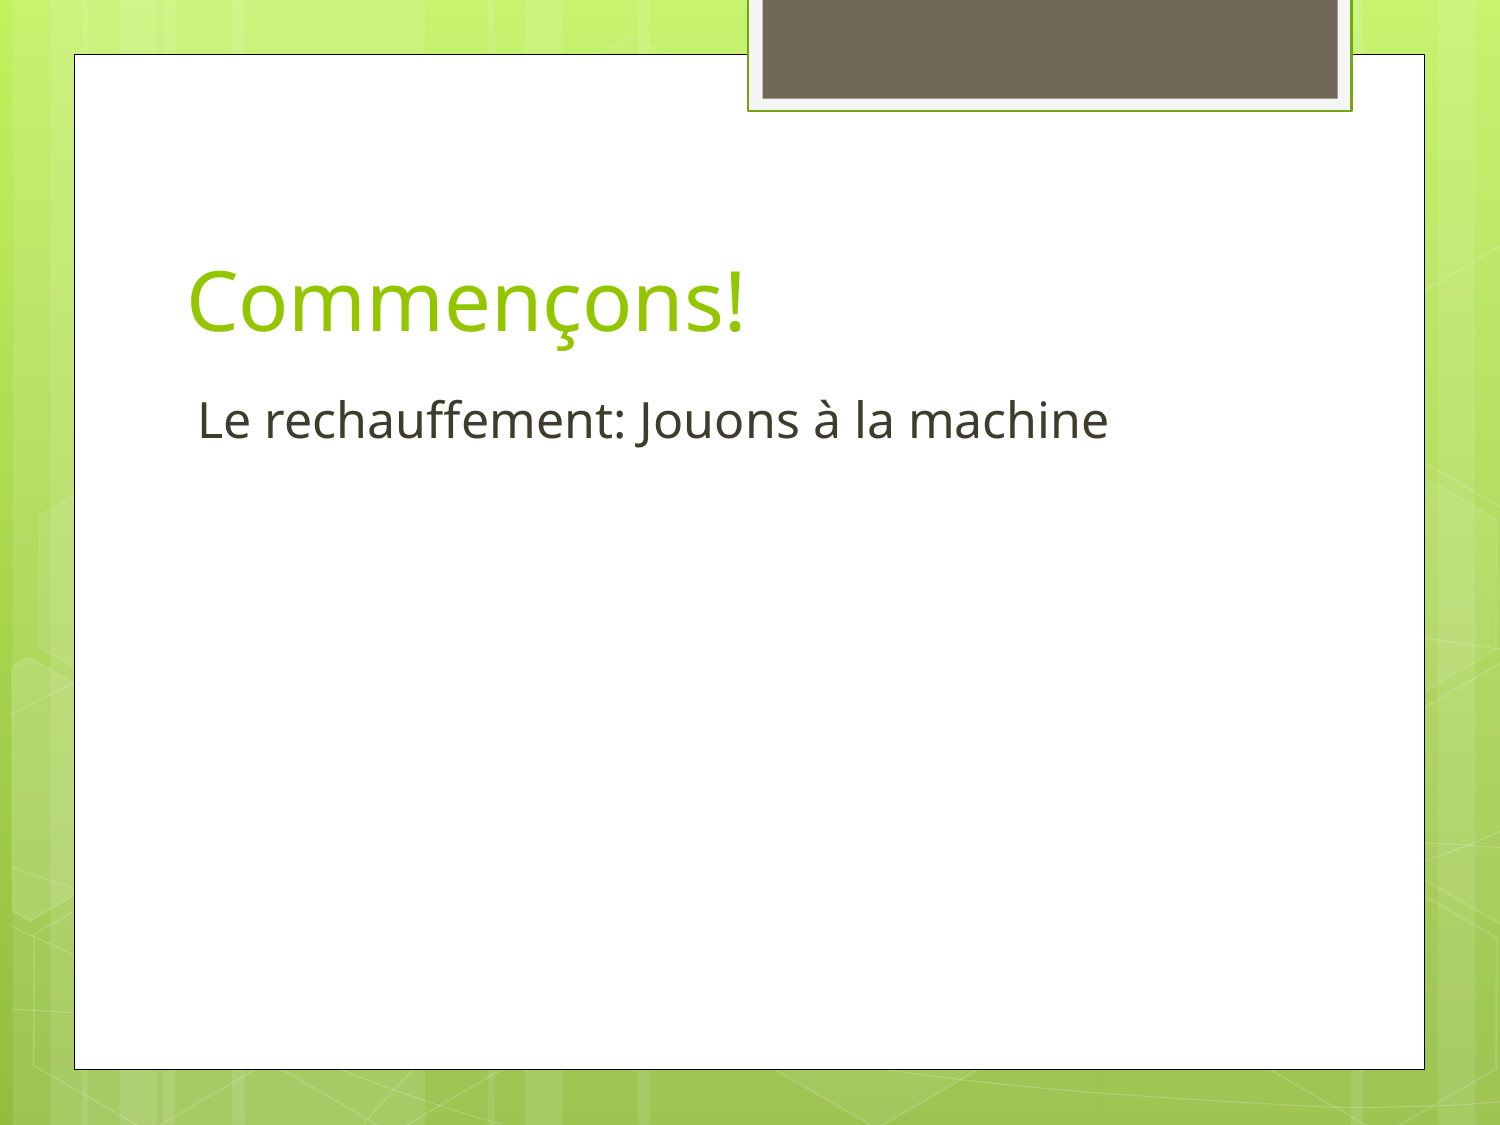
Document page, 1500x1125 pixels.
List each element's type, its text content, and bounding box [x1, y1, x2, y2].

title Commençons! [171, 168, 1324, 357]
list Le rechauffement: Jouons à la machine [171, 381, 1283, 957]
